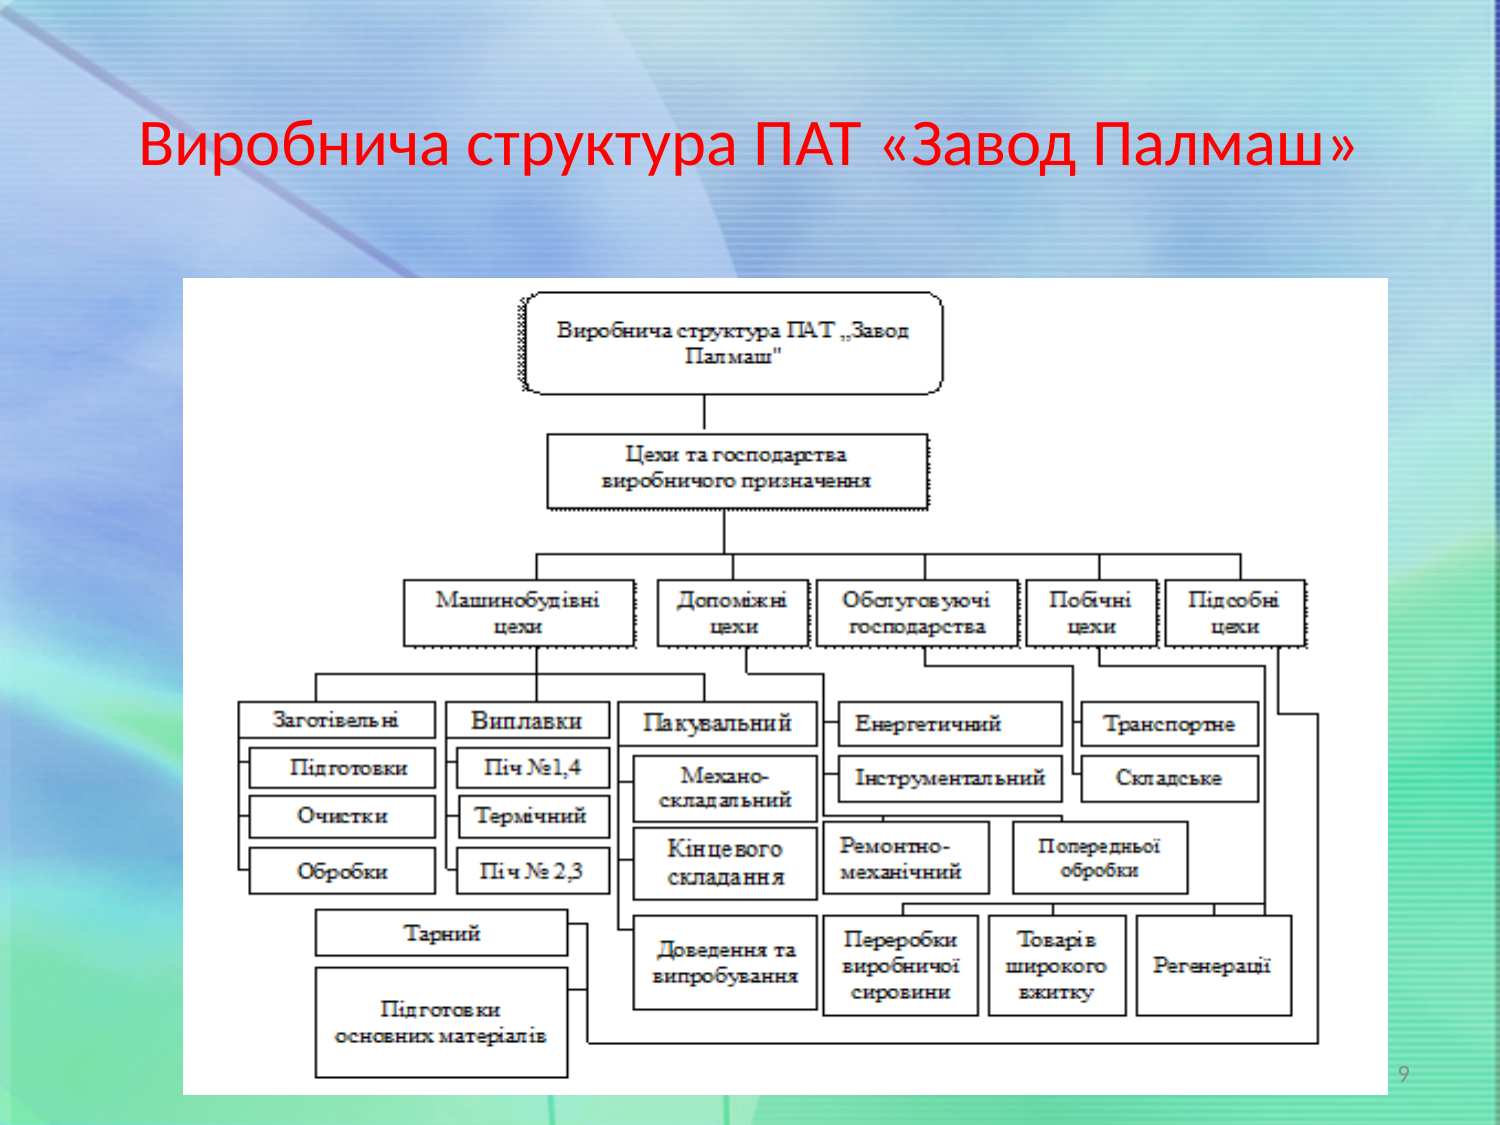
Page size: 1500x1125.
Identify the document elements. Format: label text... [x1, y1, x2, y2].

slide_number 9 [1381, 1042, 1425, 1103]
picture [0, 0, 1500, 1125]
title Виробнича структура ПАТ «Завод Палмаш» [75, 45, 1425, 233]
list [182, 278, 1389, 1096]
